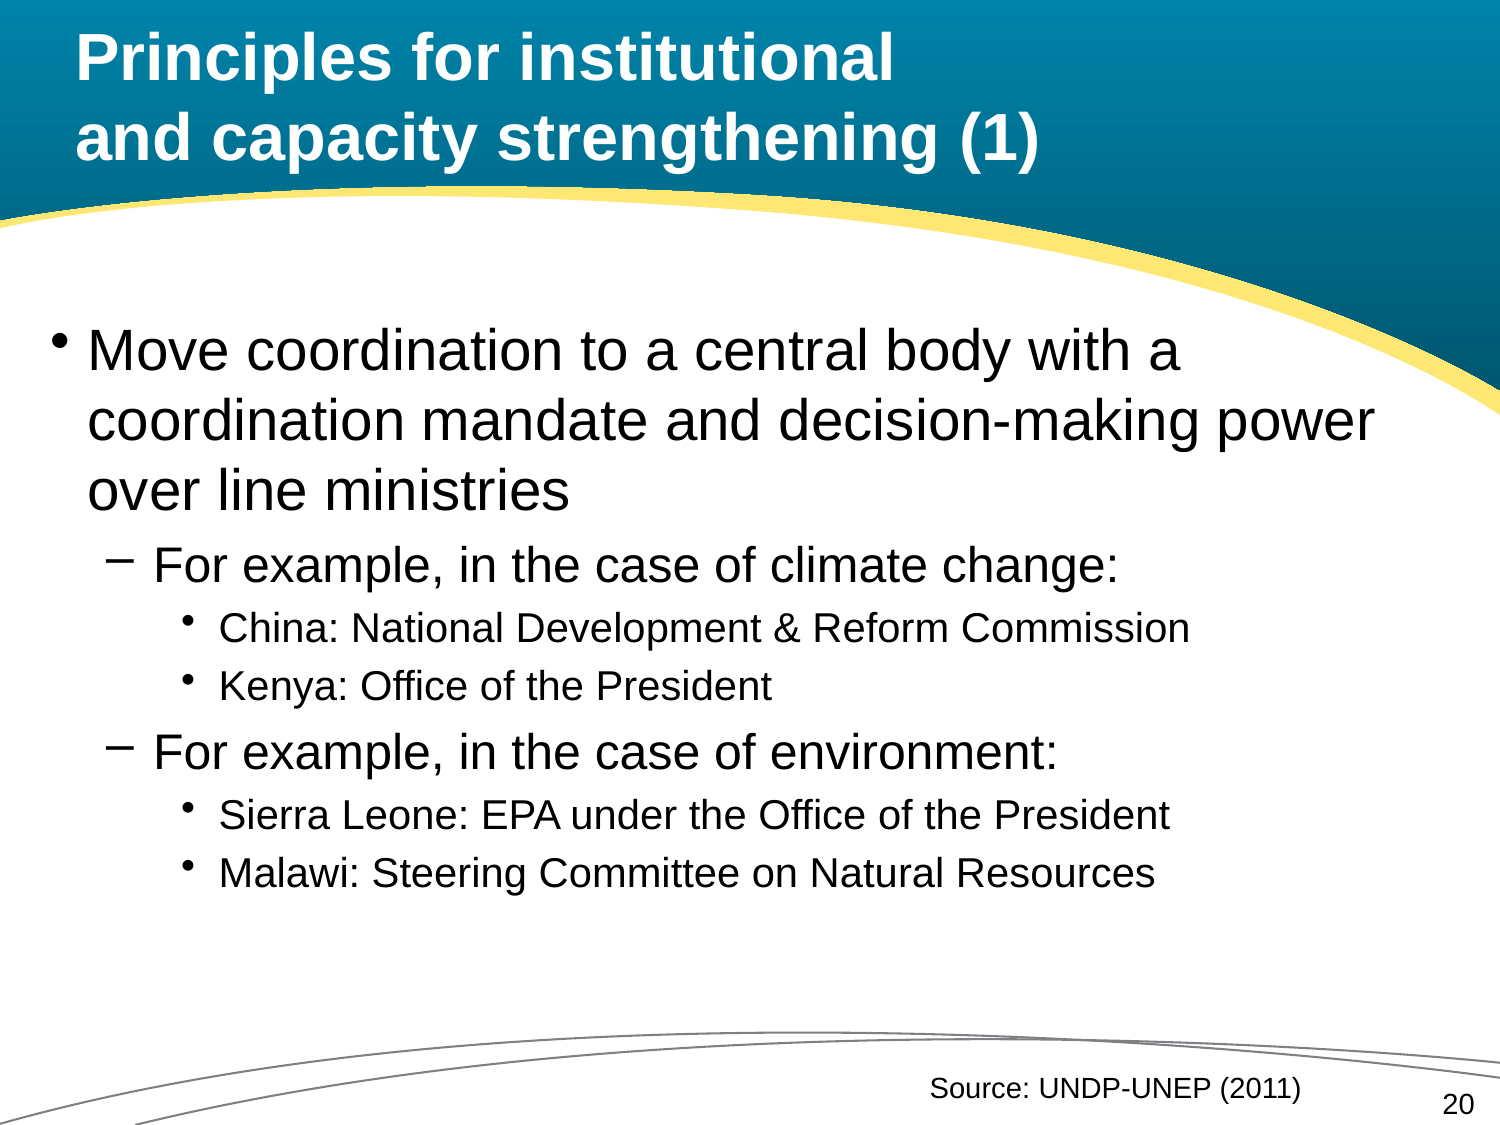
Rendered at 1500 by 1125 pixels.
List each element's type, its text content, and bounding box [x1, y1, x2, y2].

slide_number 20 [1325, 1084, 1476, 1113]
title Principles for institutional and capacity strengthening (1) [74, 0, 1476, 188]
text_box Source: UNDP-UNEP (2011) [637, 1062, 1325, 1113]
list Move coordination to a central body with a coordination mandate and decision-making power over line ministries For example, in the case of climate change: China: National Development & Reform Commission Kenya: Office of the President For example, in the case of environment: Sierra Leone: EPA under the Office of the President Malawi: Steering Committee on Natural Resources [49, 312, 1451, 1101]
